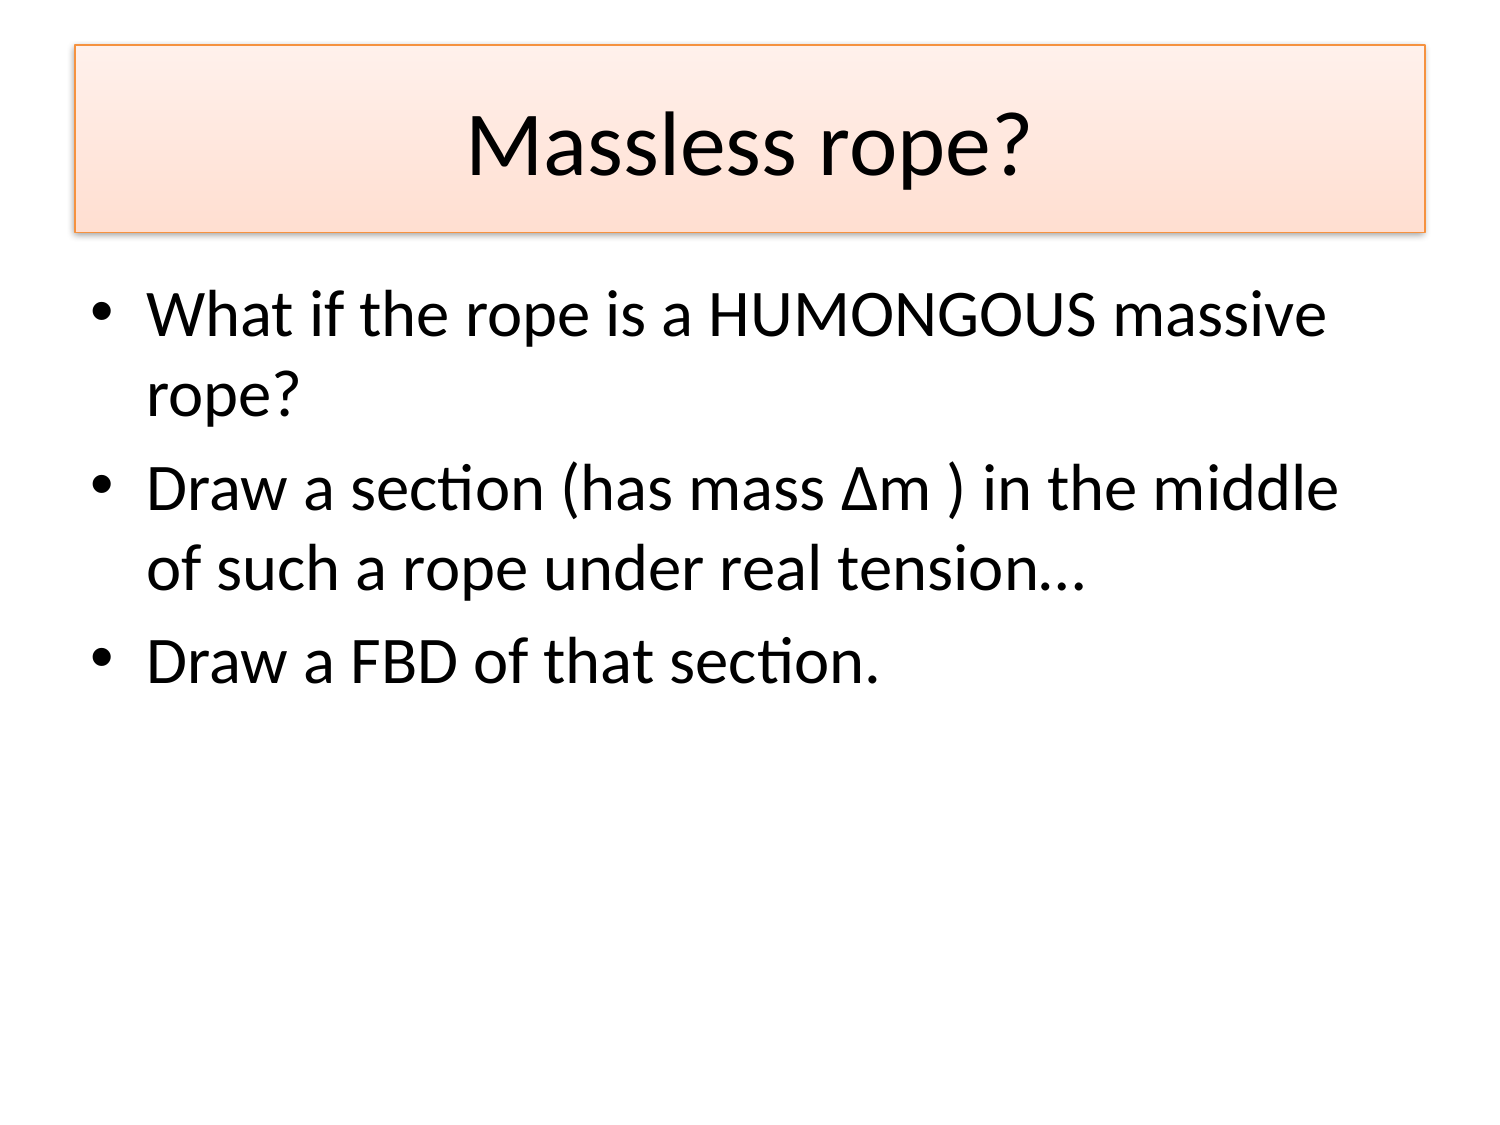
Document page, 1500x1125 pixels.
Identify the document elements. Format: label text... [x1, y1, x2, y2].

title Massless rope? [74, 44, 1426, 233]
list What if the rope is a HUMONGOUS massive rope? Draw a section (has mass Δm ) in the middle of such a rope under real tension… Draw a FBD of that section. [75, 262, 1425, 1005]
